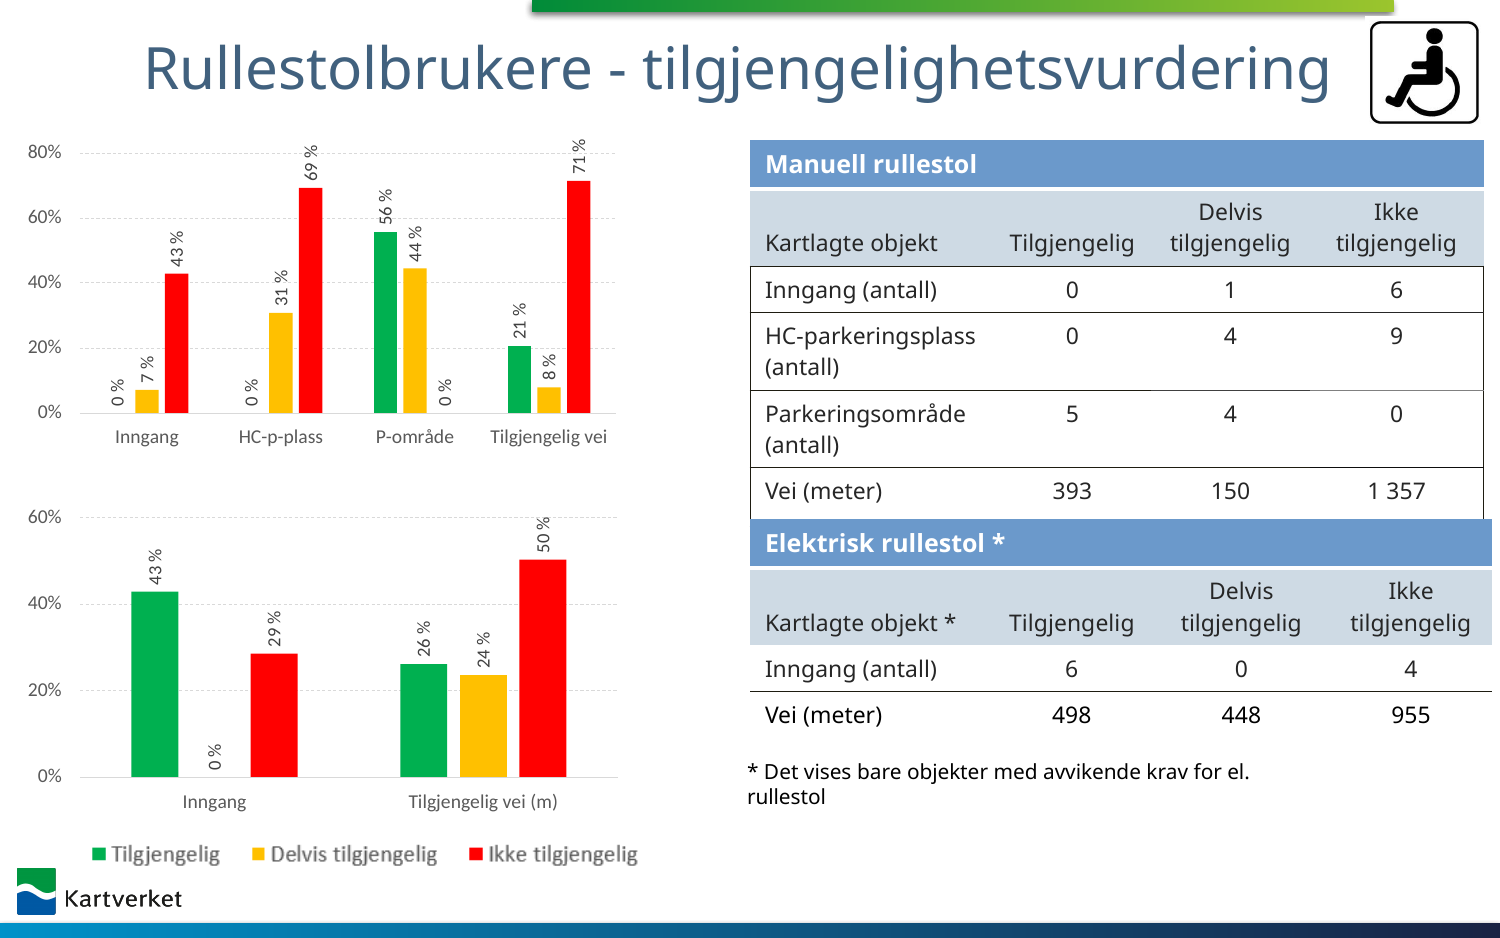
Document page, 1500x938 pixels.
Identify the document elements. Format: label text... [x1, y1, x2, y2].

table_cell 1 357 [1310, 468, 1483, 519]
table_cell 393 [994, 468, 1151, 519]
table_cell 955 [1330, 692, 1492, 738]
table_cell 448 [1153, 692, 1330, 738]
table_cell Vei (meter) [751, 468, 994, 519]
table_cell HC-parkeringsplass (antall) [751, 313, 994, 390]
table_cell 0 [994, 267, 1151, 312]
table_header Elektrisk rullestol * [750, 519, 1492, 566]
table_cell Kartlagte objekt [750, 191, 994, 266]
table_cell 5 [994, 391, 1151, 467]
table_cell 4 [1151, 391, 1310, 467]
table_cell Delvis tilgjengelig [1153, 570, 1330, 645]
table_cell Ikke tilgjengelig [1330, 570, 1492, 645]
table_cell Inngang (antall) [750, 645, 991, 691]
table_cell Vei (meter) [750, 692, 991, 738]
table_cell 6 [991, 645, 1153, 691]
picture [1365, 16, 1484, 129]
text_box * Det vises bare objekter med avvikende krav for el. rullestol [732, 751, 1317, 816]
picture [20, 499, 630, 822]
table_cell 0 [1310, 391, 1483, 467]
table_cell Tilgjengelig [991, 570, 1153, 645]
table_cell 4 [1330, 645, 1492, 691]
table_cell 4 [1151, 313, 1310, 390]
table_cell 1 [1151, 267, 1310, 312]
picture [20, 135, 629, 457]
table_cell Ikke tilgjengelig [1310, 191, 1484, 266]
table_cell 150 [1151, 468, 1310, 519]
table_cell 6 [1310, 267, 1483, 312]
table_header Manuell rullestol [750, 140, 1484, 187]
table_cell 9 [1310, 313, 1483, 390]
table_cell Delvis tilgjengelig [1151, 191, 1310, 266]
table_cell Kartlagte objekt * [750, 570, 991, 645]
table_cell Parkeringsområde (antall) [751, 391, 994, 467]
table_cell Tilgjengelig [994, 191, 1151, 266]
picture [86, 838, 643, 870]
text_box Rullestolbrukere - tilgjengelighetsvurdering [39, 12, 1348, 109]
table_cell 0 [994, 313, 1151, 390]
table_cell 0 [1153, 645, 1330, 691]
table_cell 498 [991, 692, 1153, 738]
table_cell Inngang (antall) [751, 267, 994, 312]
